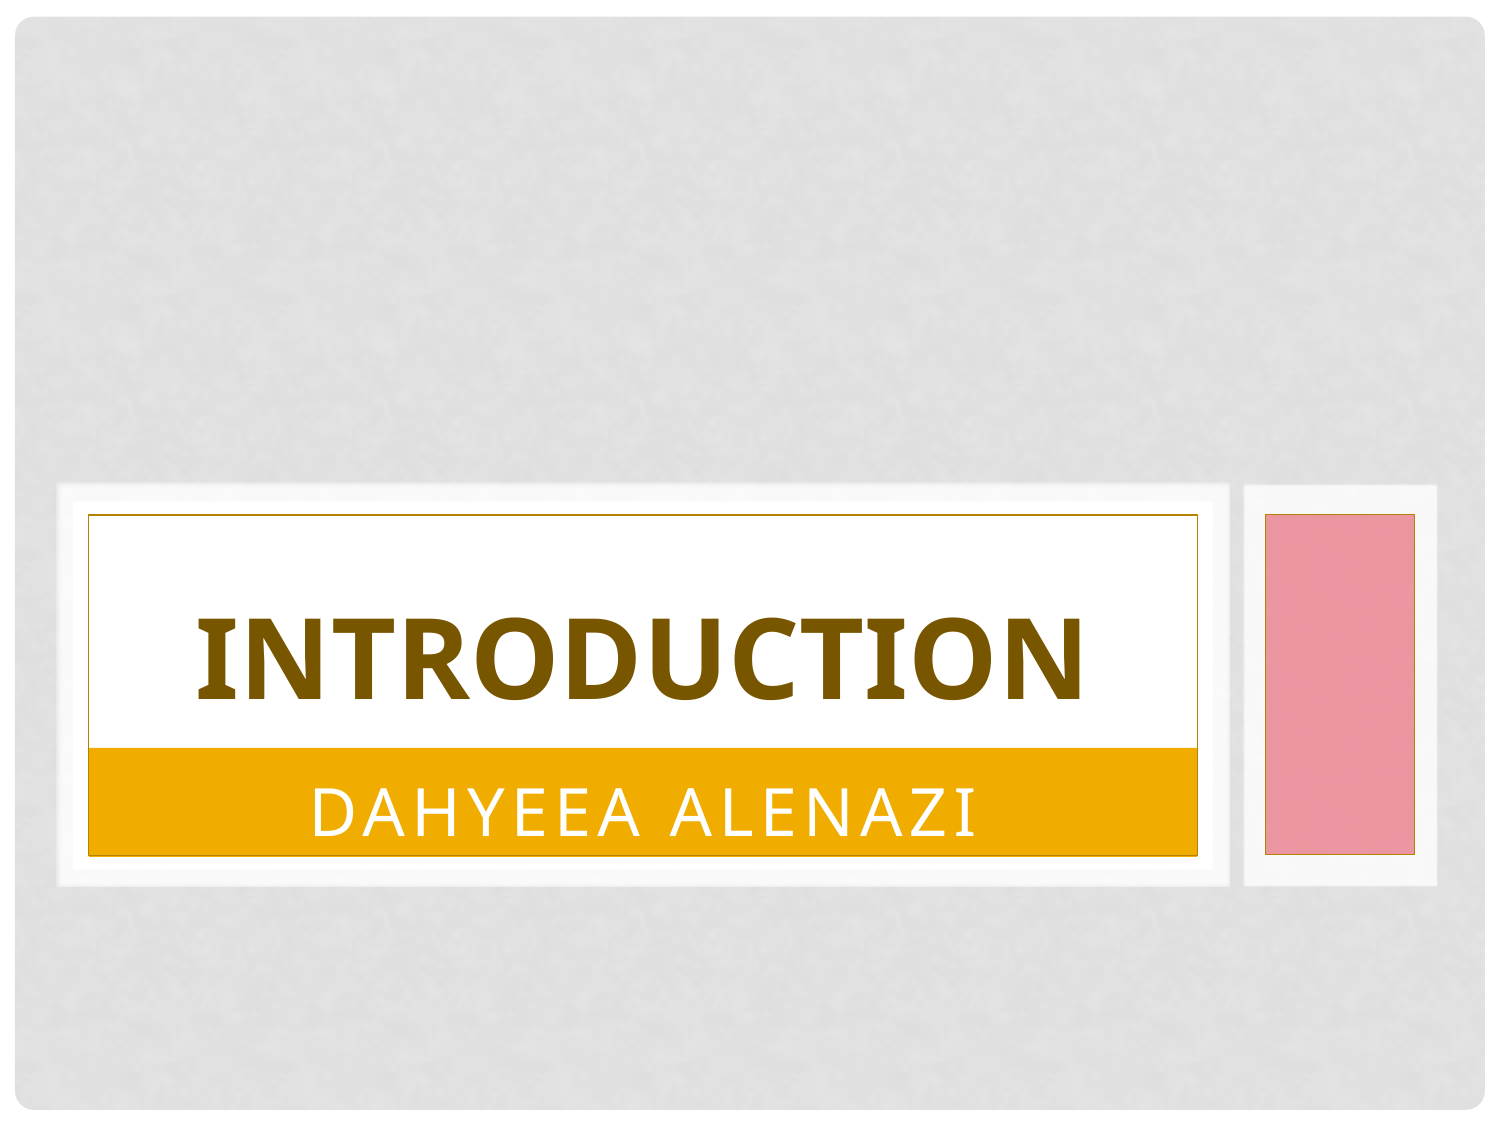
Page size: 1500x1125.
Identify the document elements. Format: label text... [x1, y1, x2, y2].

title introduction [99, 529, 1187, 730]
subtitle Dahyeea alenazi [105, 762, 1181, 838]
